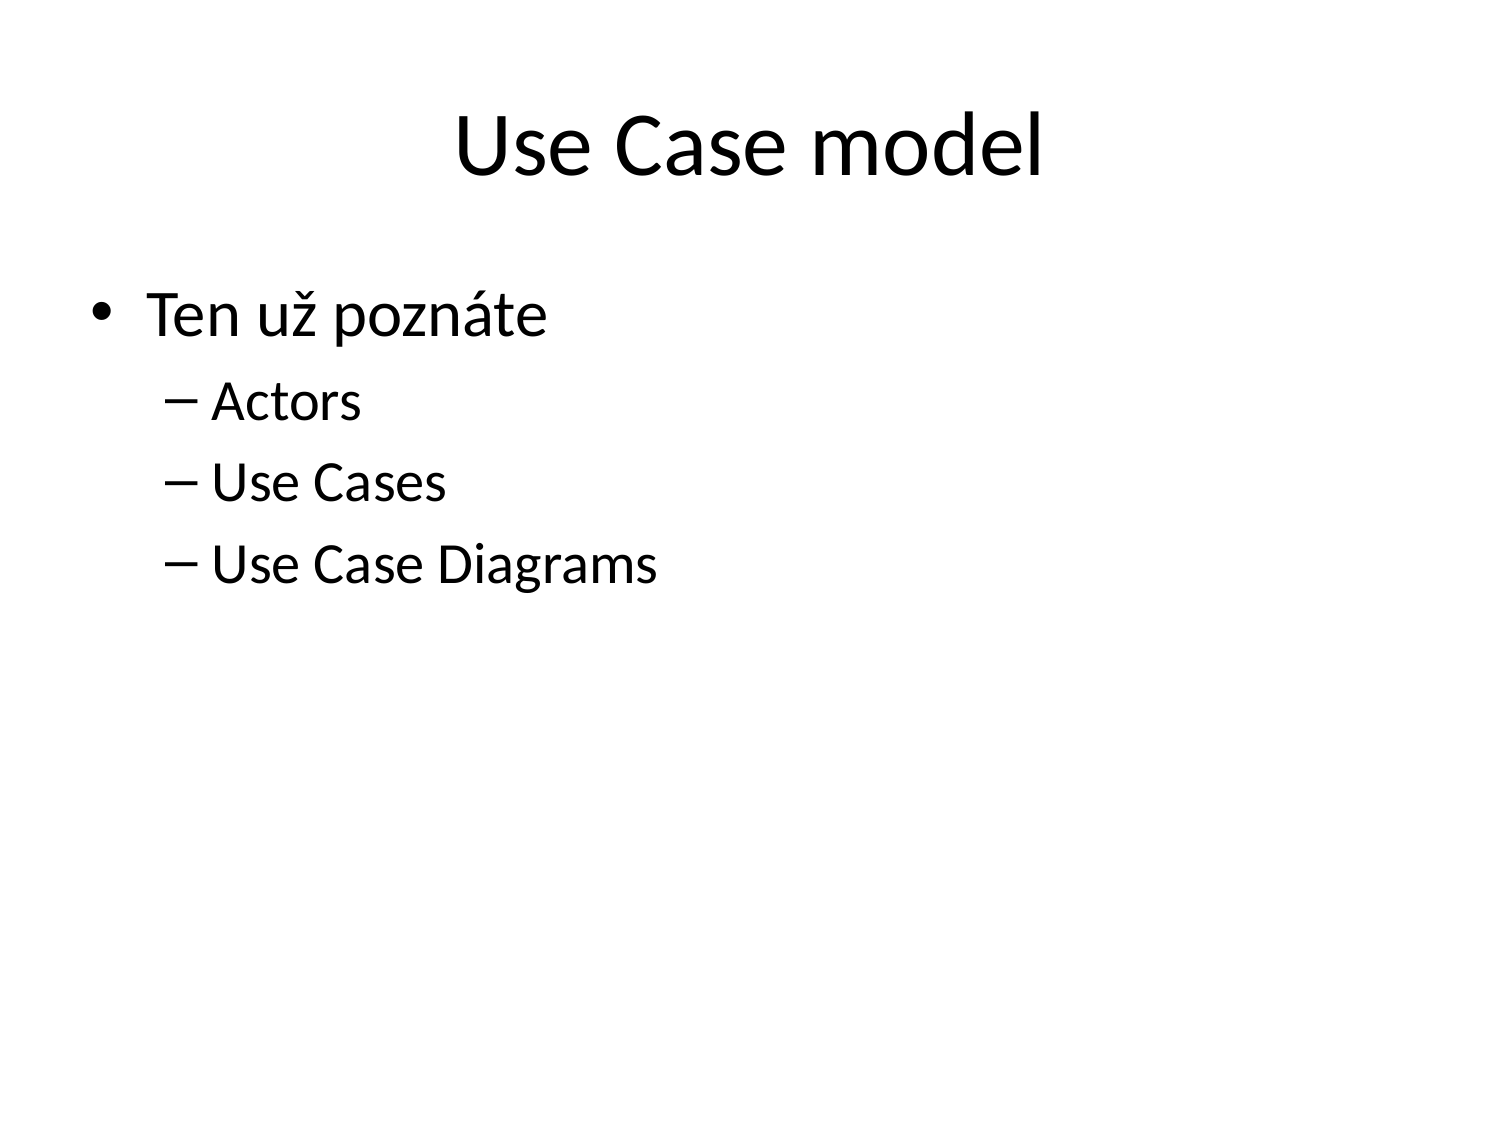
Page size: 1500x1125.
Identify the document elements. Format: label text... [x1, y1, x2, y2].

list Ten už poznáte Actors Use Cases Use Case Diagrams [75, 262, 1425, 1005]
title Use Case model [75, 45, 1425, 233]
